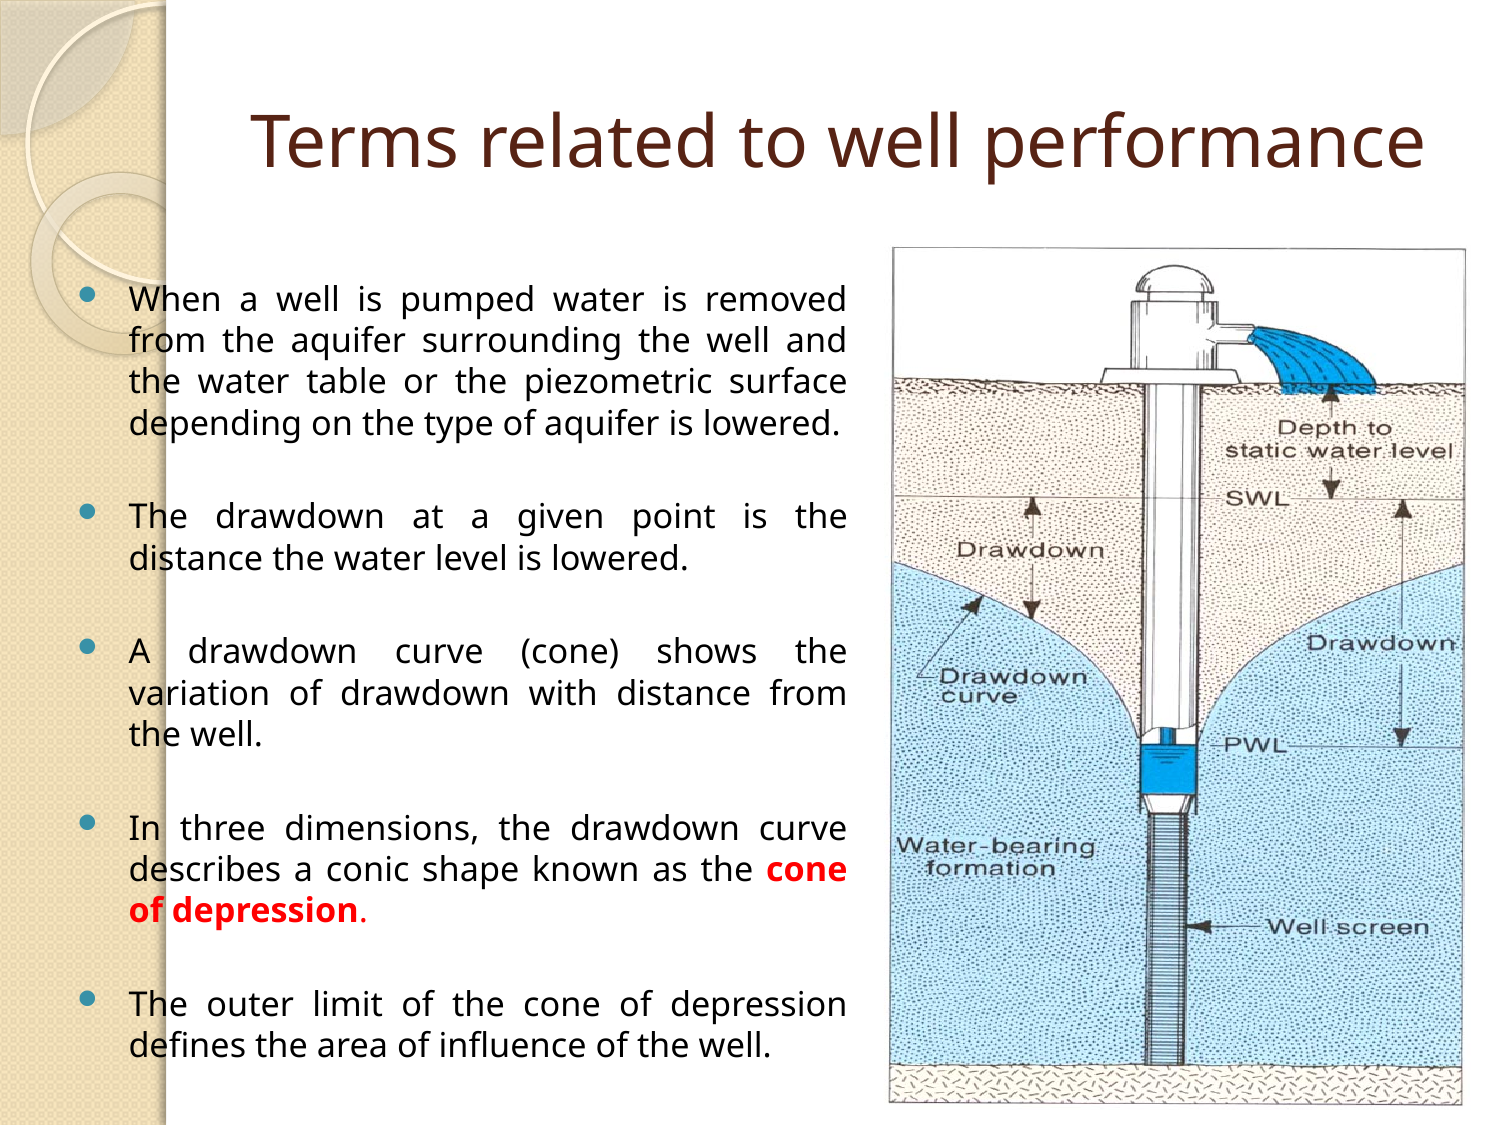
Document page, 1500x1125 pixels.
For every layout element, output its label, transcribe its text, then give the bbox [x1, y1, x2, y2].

list When a well is pumped water is removed from the aquifer surrounding the well and the water table or the piezometric surface depending on the type of aquifer is lowered. The drawdown at a given point is the distance the water level is lowered. A drawdown curve (cone) shows the variation of drawdown with distance from the well. In three dimensions, the drawdown curve describes a conic shape known as the cone of depression. The outer limit of the cone of depression defines the area of influence of the well. [62, 270, 863, 1100]
title Terms related to well performance [235, 45, 1466, 233]
picture [882, 240, 1471, 1116]
